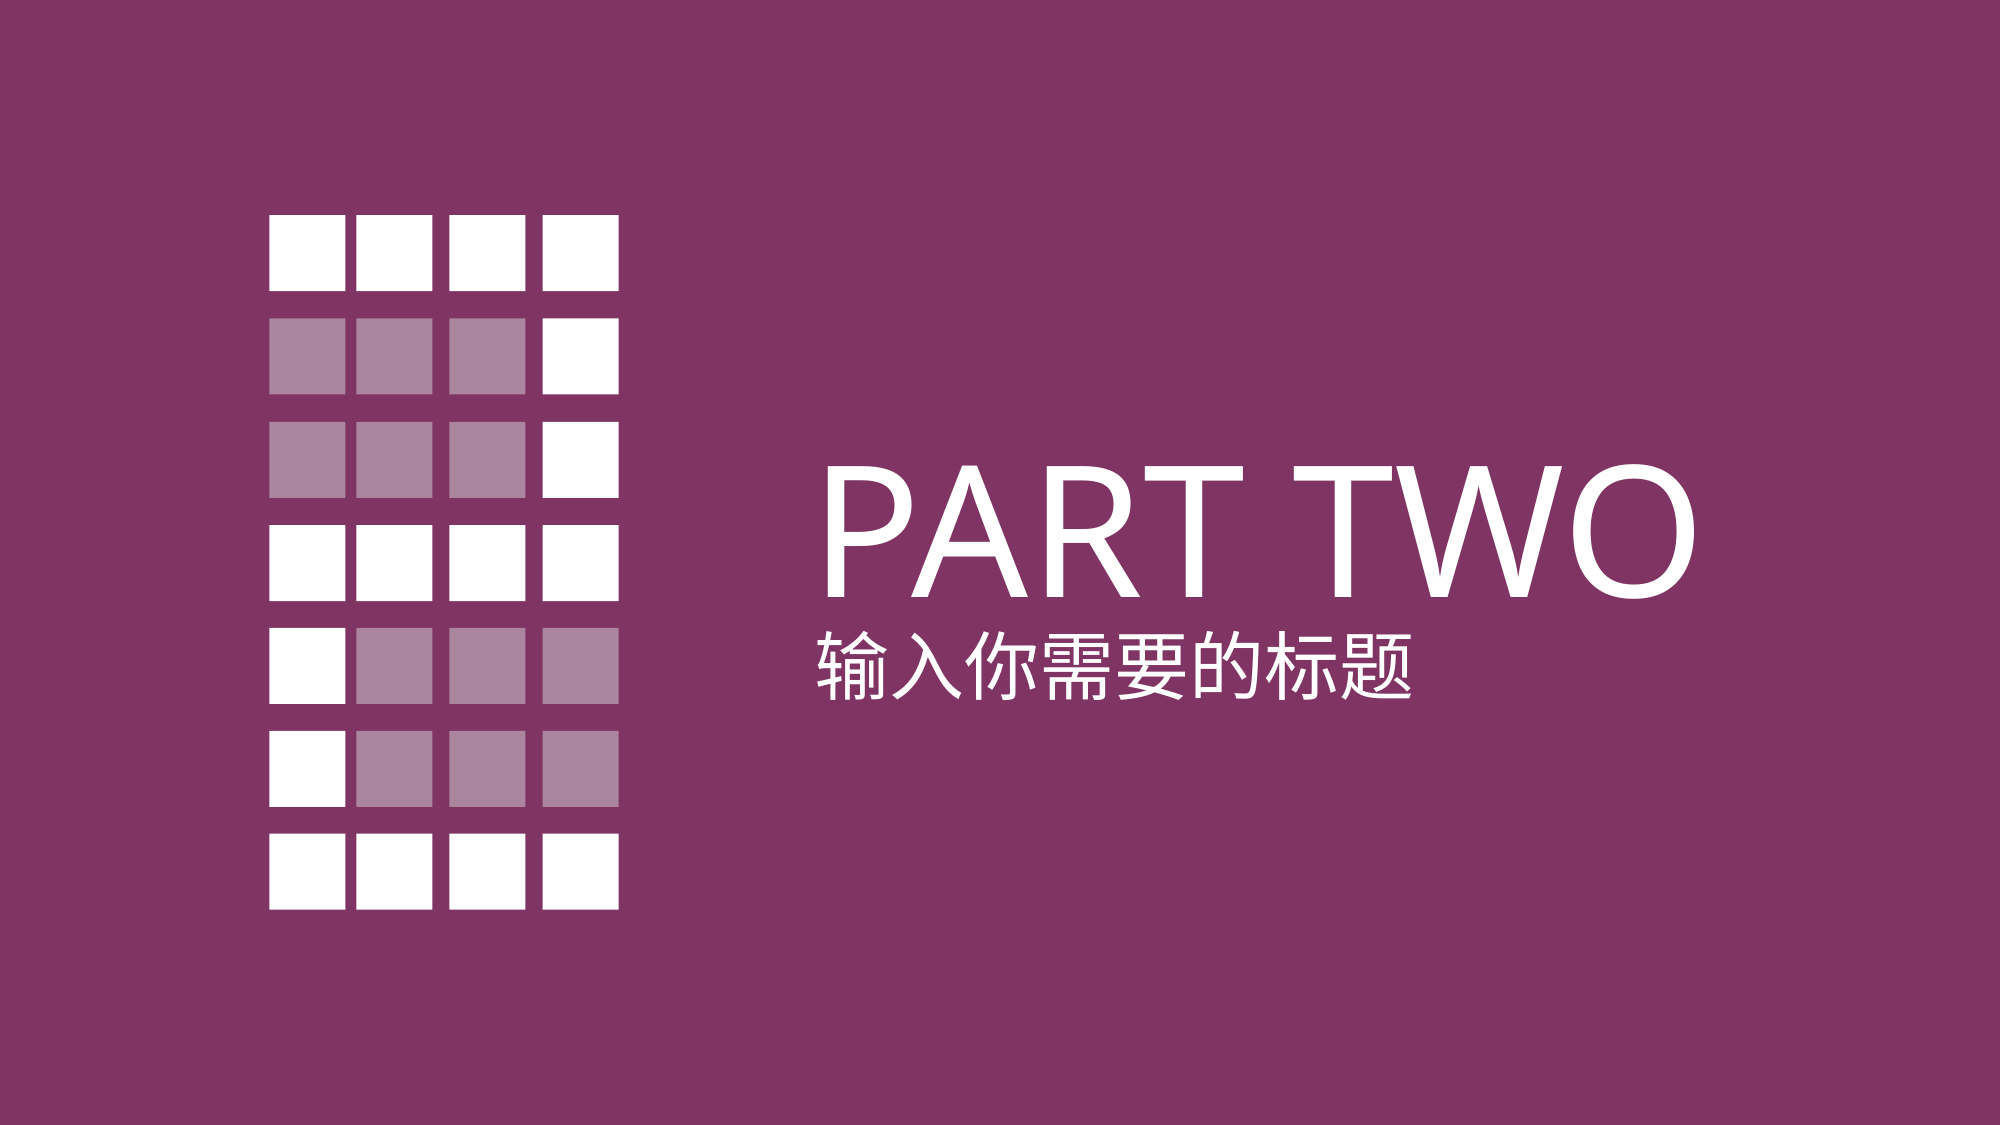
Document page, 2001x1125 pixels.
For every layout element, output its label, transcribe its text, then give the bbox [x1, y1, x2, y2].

text_box [448, 730, 527, 808]
text_box [542, 421, 620, 499]
text_box [542, 730, 620, 808]
text_box [268, 524, 346, 602]
text_box [355, 524, 433, 602]
text_box [448, 627, 527, 705]
text_box [355, 421, 433, 499]
text_box 输入你需要的标题 [799, 612, 1745, 717]
text_box [542, 524, 620, 602]
text_box [355, 730, 433, 808]
text_box [355, 317, 433, 395]
text_box PART TWO [795, 406, 1768, 642]
text_box [448, 214, 527, 292]
text_box [448, 421, 527, 499]
text_box [268, 214, 346, 292]
text_box [355, 627, 433, 705]
text_box [268, 833, 346, 911]
text_box [268, 421, 346, 499]
text_box [268, 730, 346, 808]
text_box [355, 214, 433, 292]
text_box [448, 524, 527, 602]
text_box [542, 214, 620, 292]
text_box [542, 833, 620, 911]
text_box [355, 833, 433, 911]
text_box [448, 317, 527, 395]
text_box [542, 627, 620, 705]
text_box [448, 833, 527, 911]
text_box [268, 317, 346, 395]
text_box [542, 317, 620, 395]
text_box [268, 627, 346, 705]
